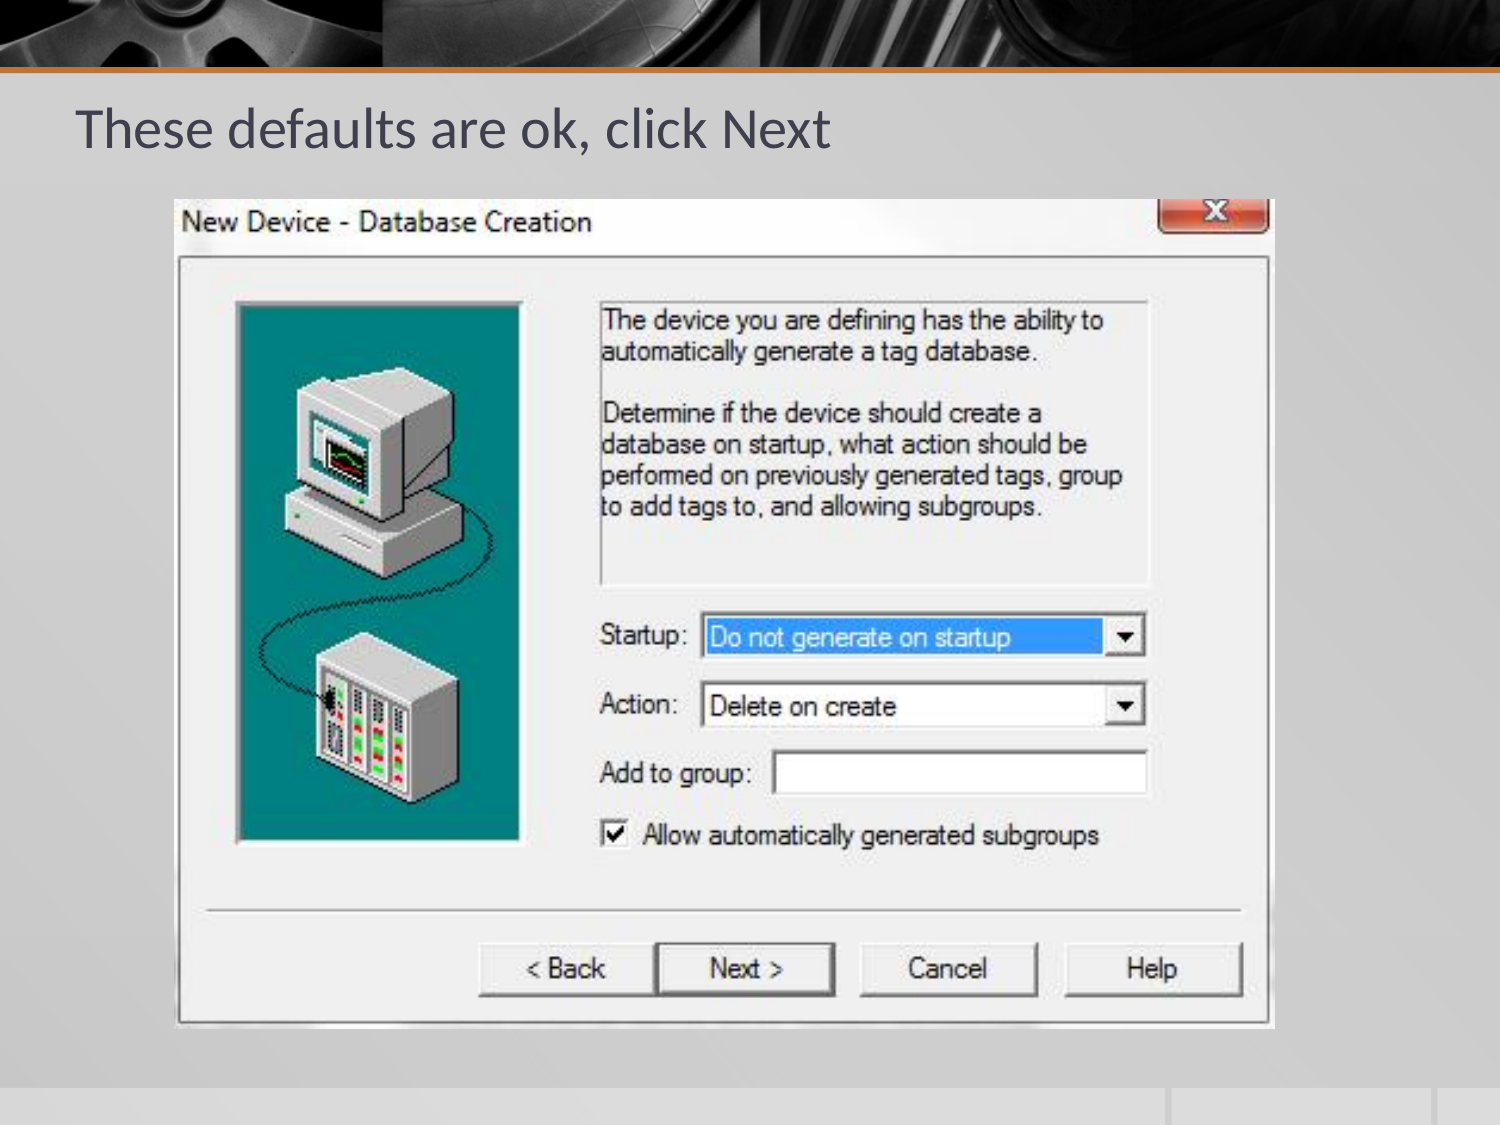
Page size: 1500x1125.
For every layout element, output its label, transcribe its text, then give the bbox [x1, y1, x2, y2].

title These defaults are ok, click Next [75, 50, 1425, 200]
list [174, 199, 1276, 1029]
picture [0, 0, 1500, 67]
